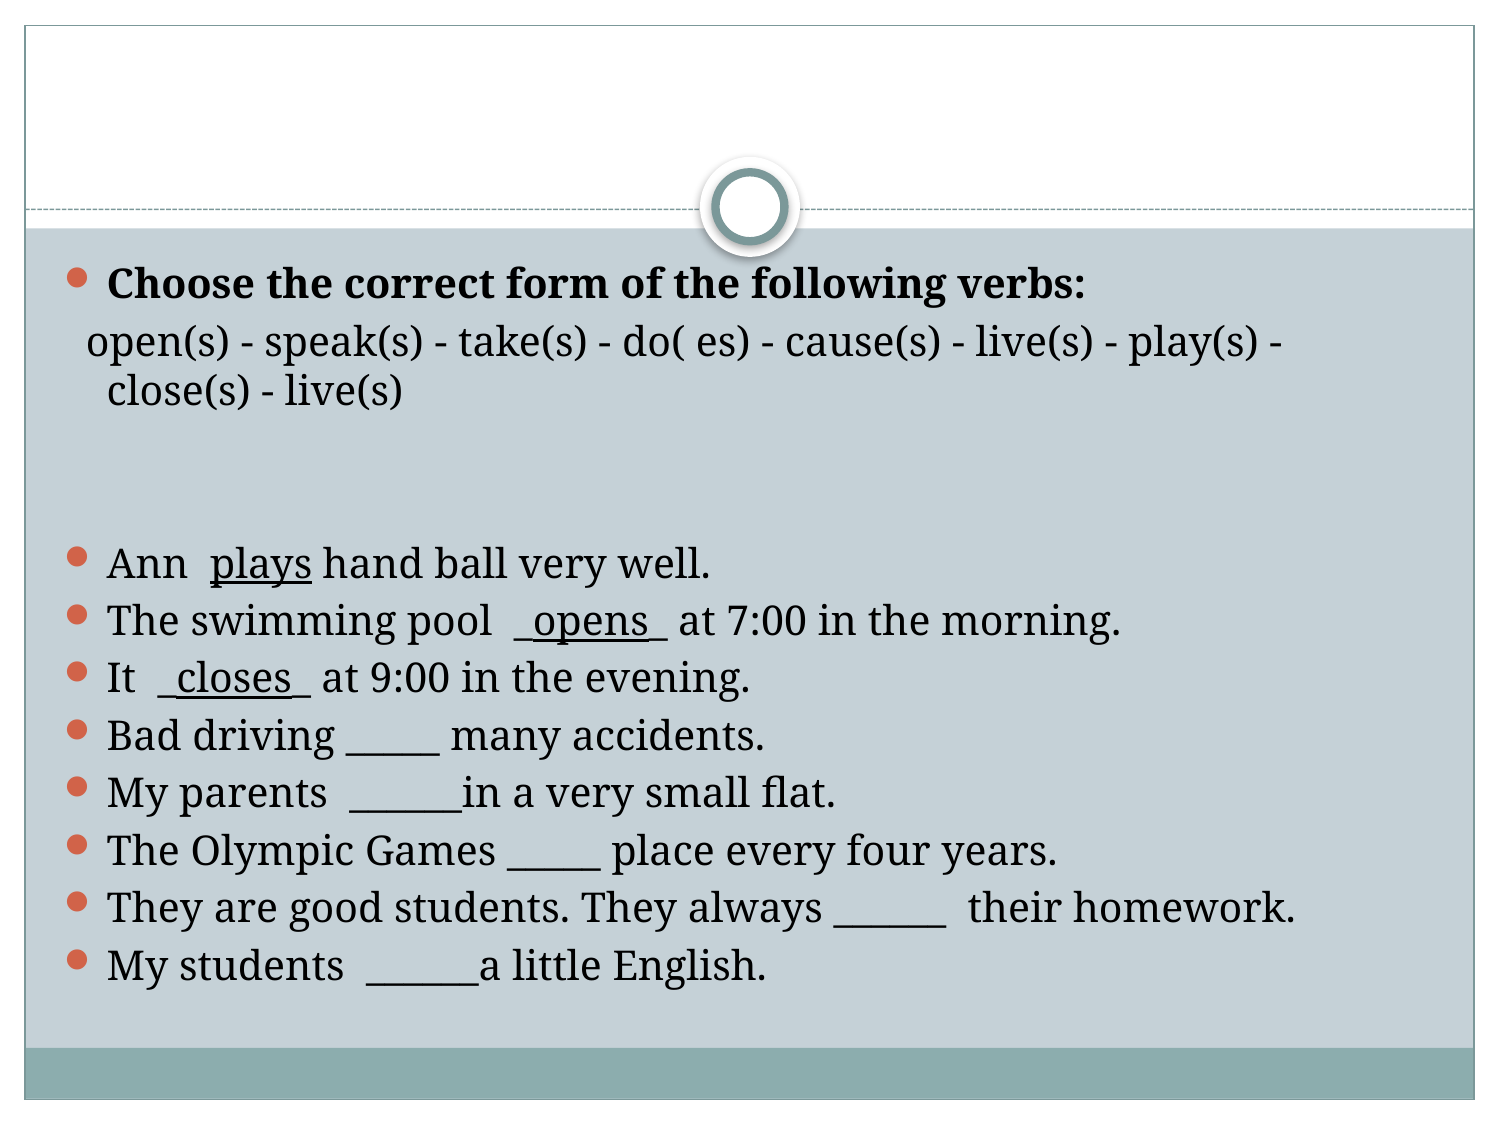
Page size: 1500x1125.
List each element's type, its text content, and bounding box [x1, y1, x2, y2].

list Choose the correct form of the following verbs: open(s) - speak(s) - take(s) - do( es) - cause(s) - live(s) - play(s) - close(s) - live(s) Ann plays hand ball very well. The swimming pool _opens_ at 7:00 in the morning. It _closes_ at 9:00 in the evening. Bad driving _____ many accidents. My parents ______in a very small flat. The Olympic Games _____ place every four years. They are good students. They always ______ their homework. My students ______a little English. [49, 250, 1445, 1001]
